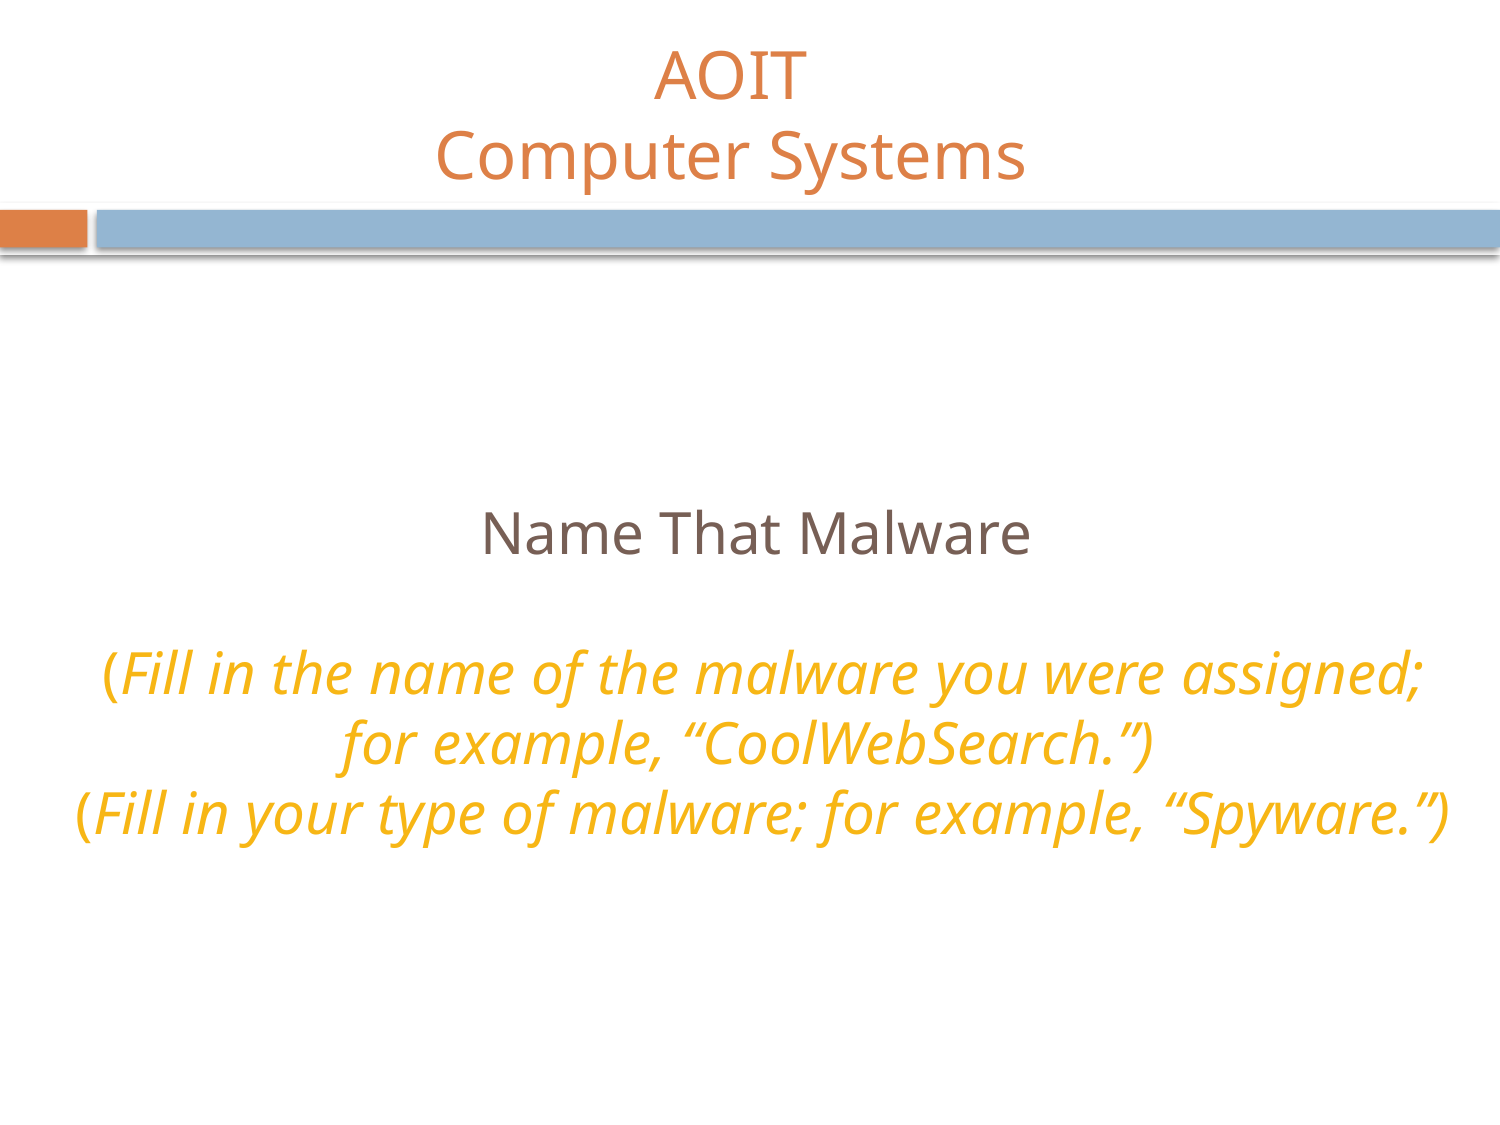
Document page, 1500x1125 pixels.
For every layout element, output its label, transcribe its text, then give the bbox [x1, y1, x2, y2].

text_box AOIT Computer Systems [124, 12, 1338, 213]
title Name That Malware (Fill in the name of the malware you were assigned; for example, “CoolWebSearch.”) (Fill in your type of malware; for example, “Spyware.”) [37, 449, 1476, 963]
